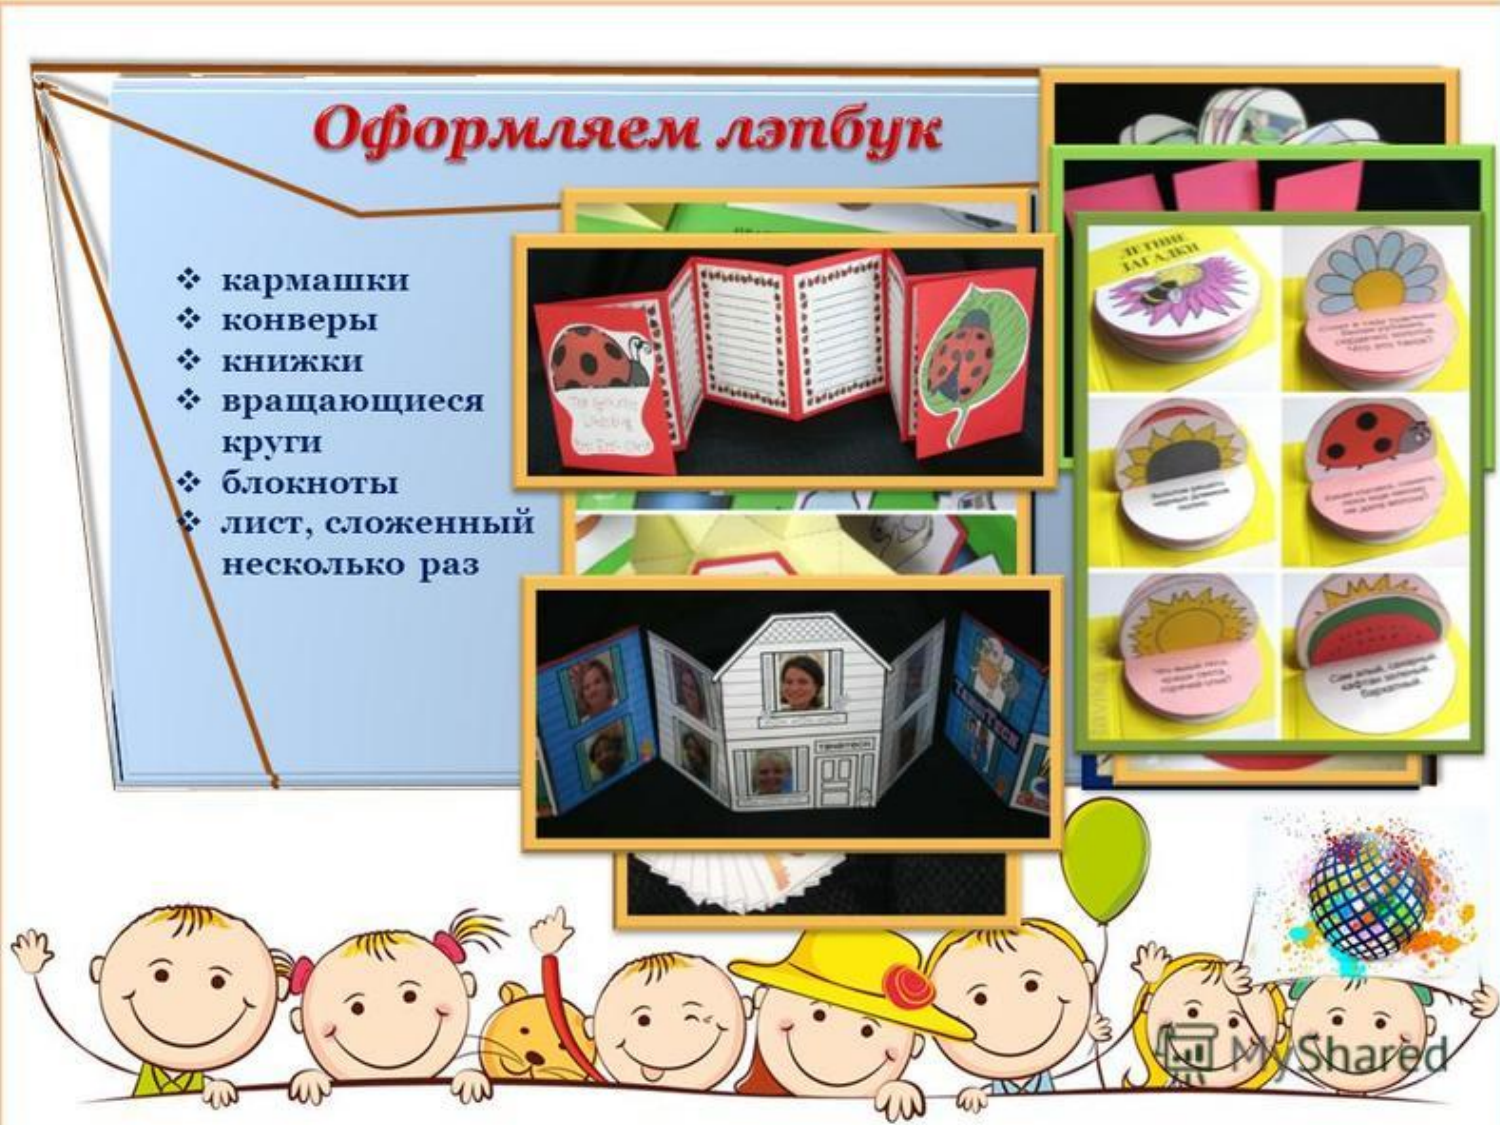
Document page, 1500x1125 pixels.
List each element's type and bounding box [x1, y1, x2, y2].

list [0, 0, 1500, 1125]
